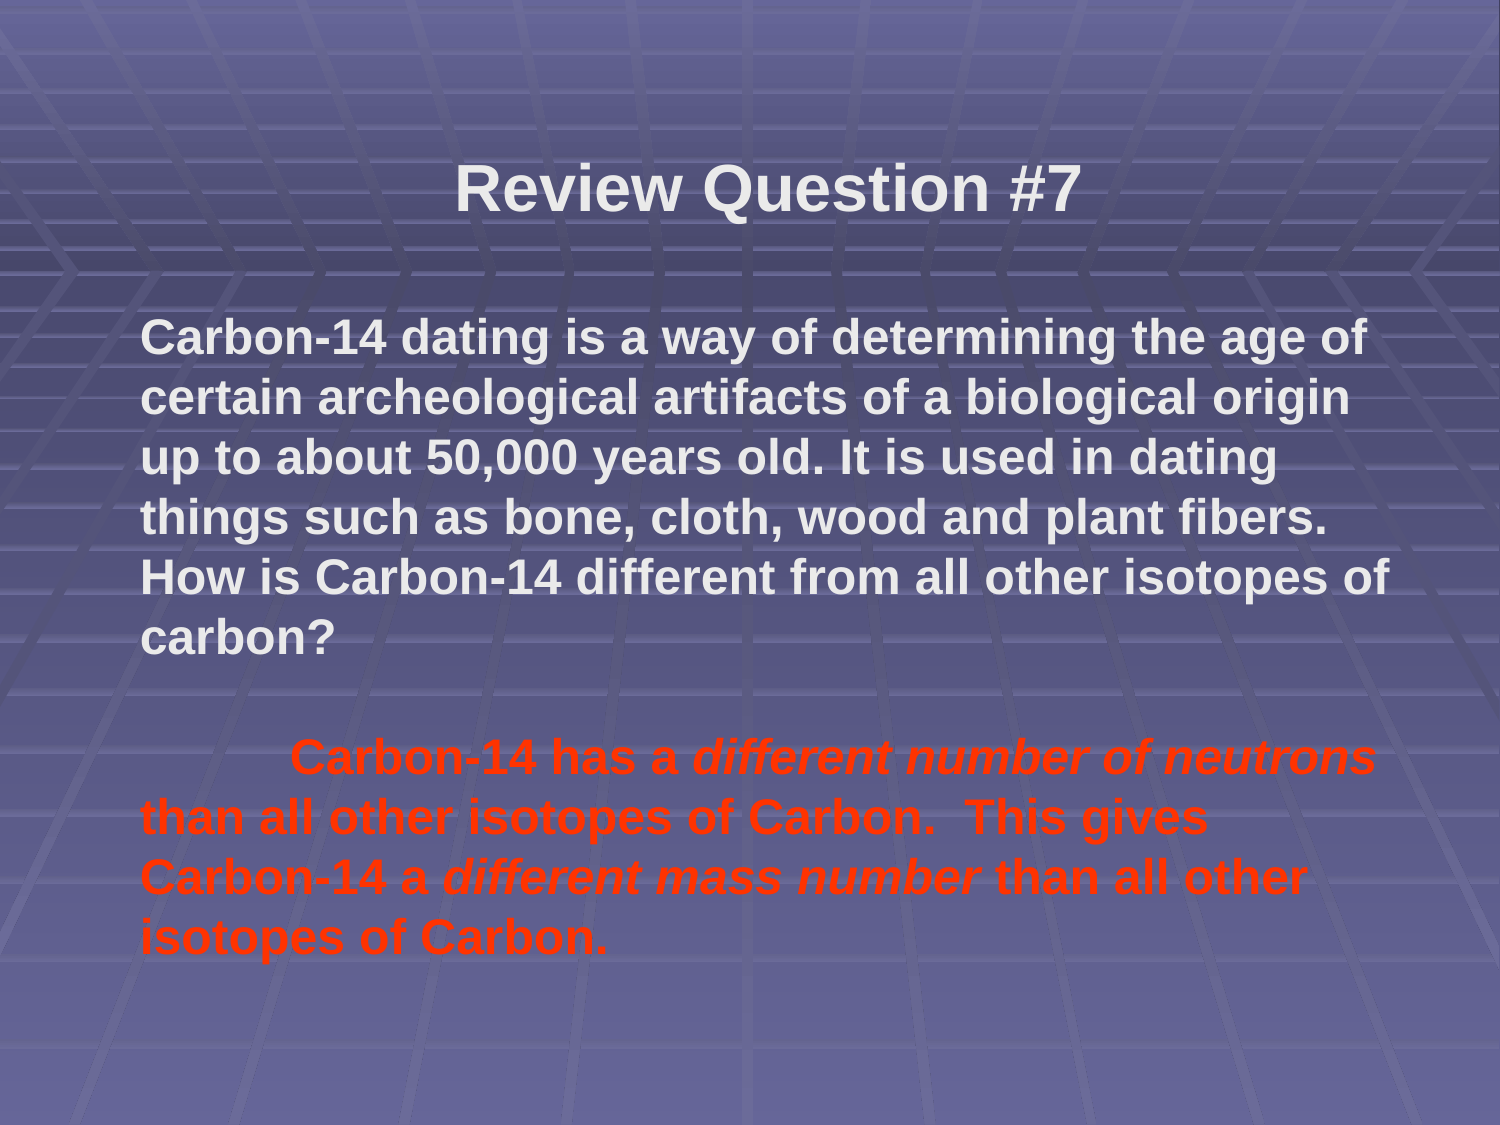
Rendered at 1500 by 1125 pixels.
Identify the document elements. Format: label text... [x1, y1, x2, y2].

text_box Review Question #7 Carbon-14 dating is a way of determining the age of certain archeological artifacts of a biological origin up to about 50,000 years old. It is used in dating things such as bone, cloth, wood and plant fibers. How is Carbon-14 different from all other isotopes of carbon? Carbon-14 has a different number of neutrons than all other isotopes of Carbon. This gives Carbon-14 a different mass number than all other isotopes of Carbon. [125, 137, 1414, 973]
